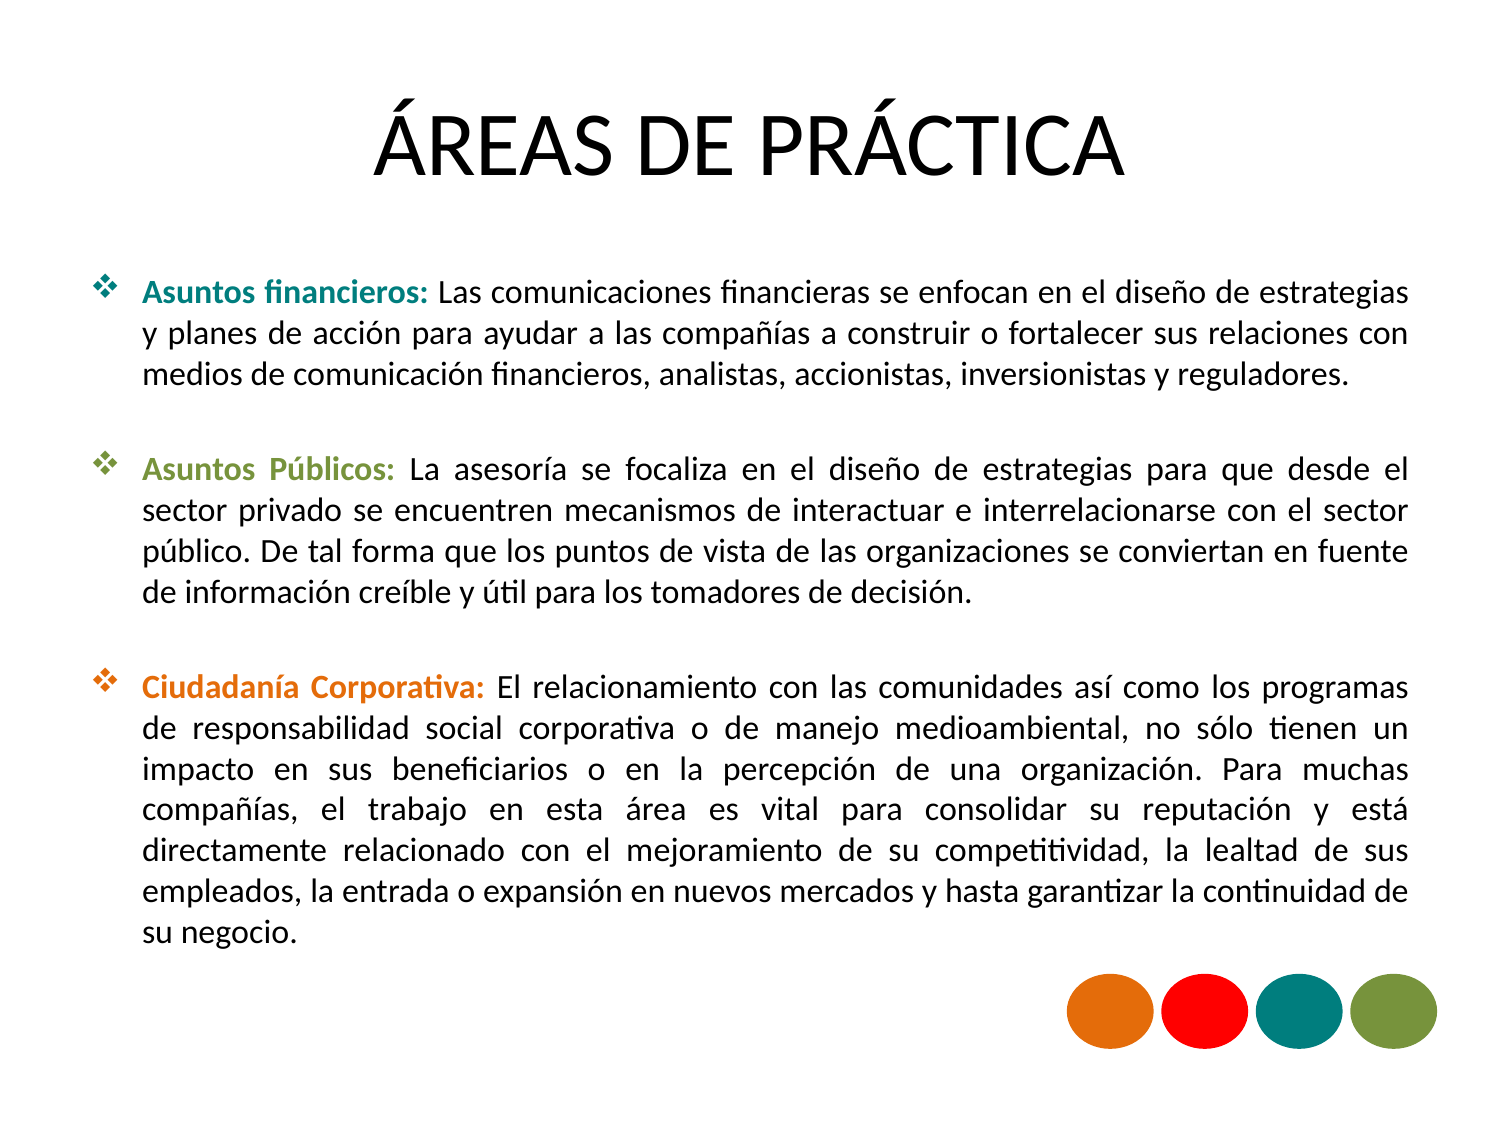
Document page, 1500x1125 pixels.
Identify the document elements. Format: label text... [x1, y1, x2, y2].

text_box [1350, 973, 1438, 1049]
text_box [1066, 973, 1154, 1049]
title ÁREAS DE PRÁCTICA [75, 45, 1425, 233]
text_box [1255, 973, 1343, 1049]
list Asuntos financieros: Las comunicaciones financieras se enfocan en el diseño de estrategias y planes de acción para ayudar a las compañías a construir o fortalecer sus relaciones con medios de comunicación financieros, analistas, accionistas, inversionistas y reguladores. Asuntos Públicos: La asesoría se focaliza en el diseño de estrategias para que desde el sector privado se encuentren mecanismos de interactuar e interrelacionarse con el sector público. De tal forma que los puntos de vista de las organizaciones se conviertan en fuente de información creíble y útil para los tomadores de decisión. Ciudadanía Corporativa: El relacionamiento con las comunidades así como los programas de responsabilidad social corporativa o de manejo medioambiental, no sólo tienen un impacto en sus beneficiarios o en la percepción de una organización. Para muchas compañías, el trabajo en esta área es vital para consolidar su reputación y está directamente relacionado con el mejoramiento de su competitividad, la lealtad de sus empleados, la entrada o expansión en nuevos mercados y hasta garantizar la continuidad de su negocio. [75, 262, 1425, 1005]
text_box [1161, 973, 1249, 1049]
